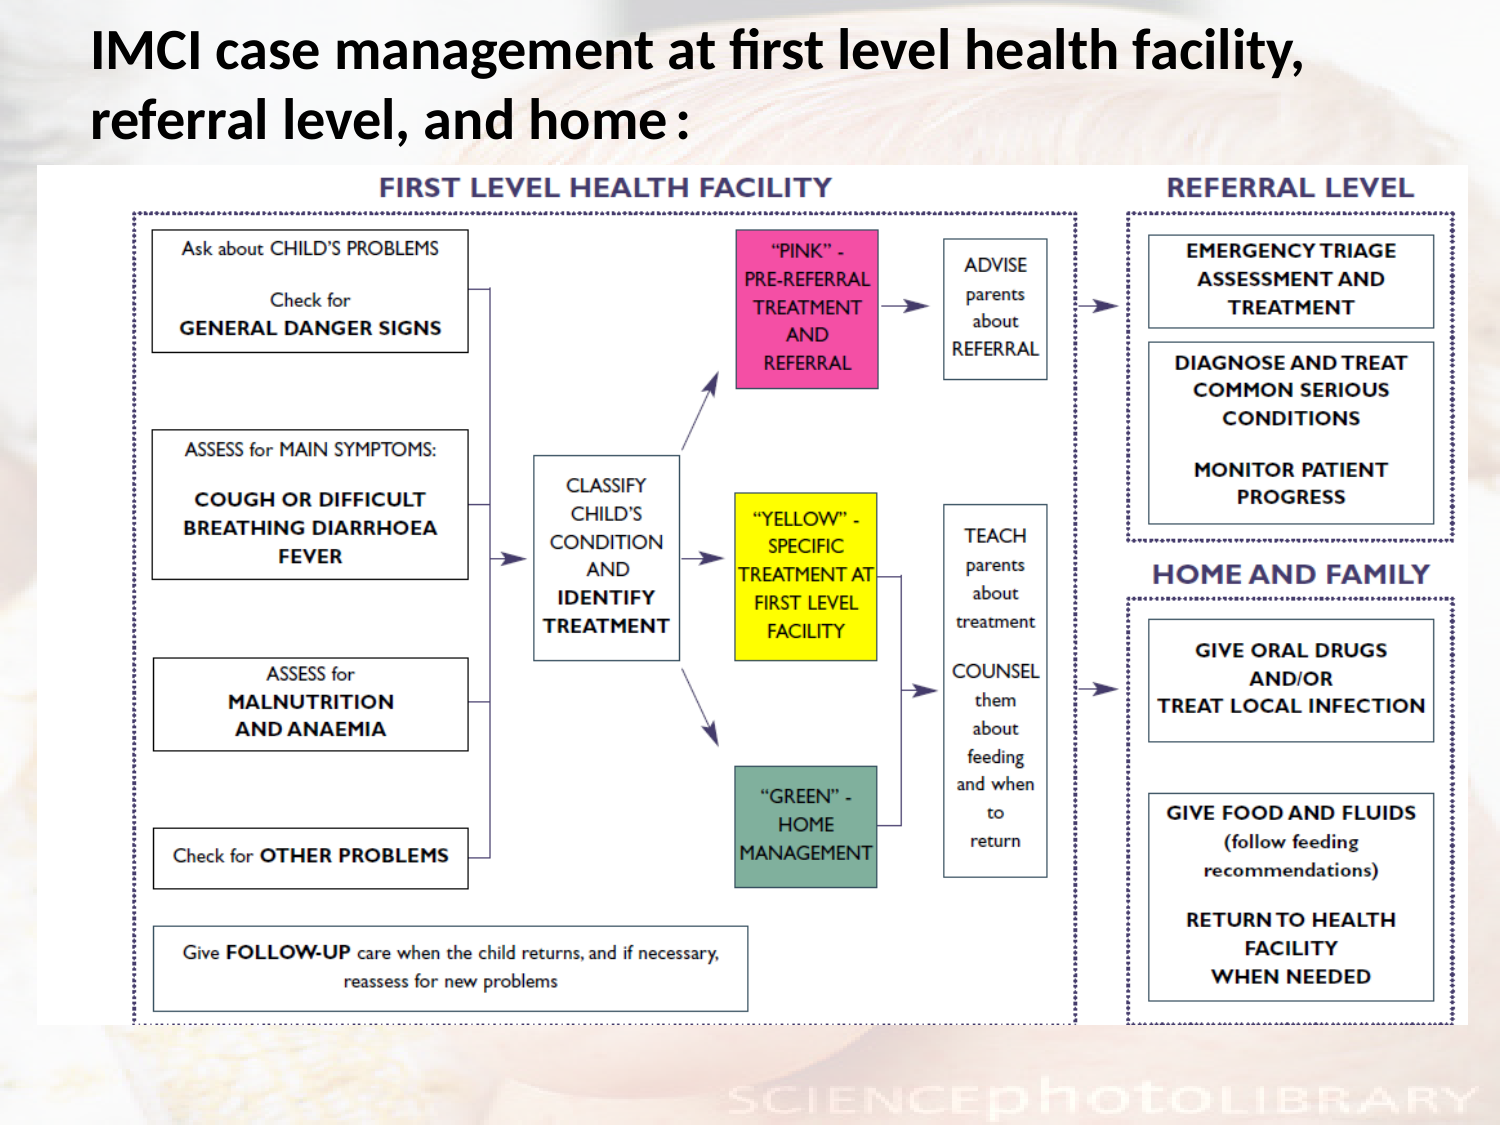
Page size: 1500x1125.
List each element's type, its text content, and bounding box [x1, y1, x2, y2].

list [37, 165, 1468, 1026]
title IMCI case management at first level health facility, referral level, and home : [75, 45, 1425, 163]
